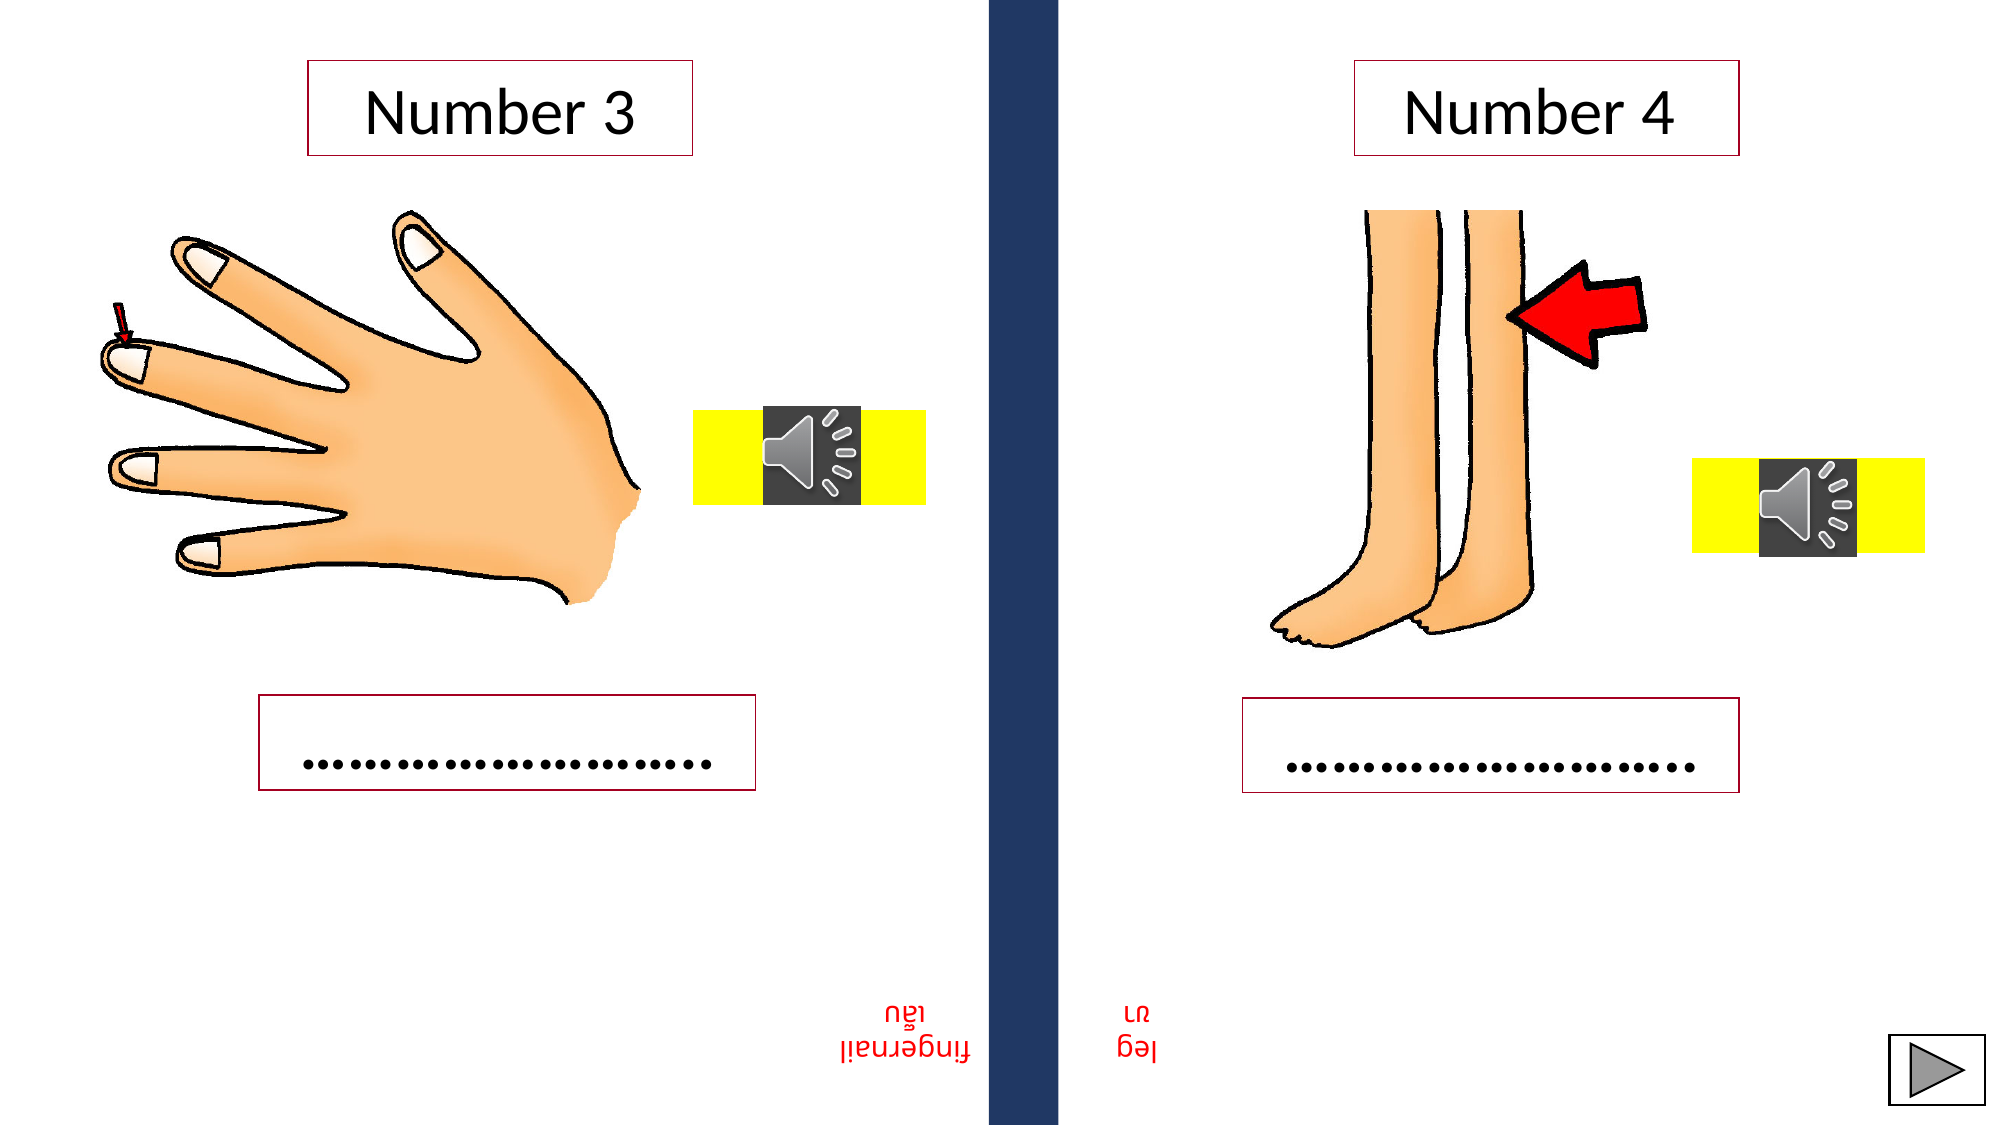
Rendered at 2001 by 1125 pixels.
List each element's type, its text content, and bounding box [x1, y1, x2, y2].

text_box …………………….. [1242, 697, 1739, 793]
table_header [1859, 458, 1925, 553]
picture [762, 405, 863, 506]
table_header [863, 410, 926, 505]
table_header [693, 410, 762, 505]
picture [1249, 210, 1683, 669]
text_box …………………….. [259, 695, 756, 790]
table_header [1692, 458, 1758, 553]
text_box fingernail เล็บ [821, 993, 989, 1078]
text_box Number 3 [308, 60, 693, 156]
text_box Number 4 [1354, 60, 1739, 156]
text_box [1888, 1034, 1986, 1106]
text_box [988, 0, 1059, 1125]
picture [69, 210, 642, 659]
text_box leg ขา [1072, 993, 1202, 1078]
picture [1758, 457, 1859, 558]
